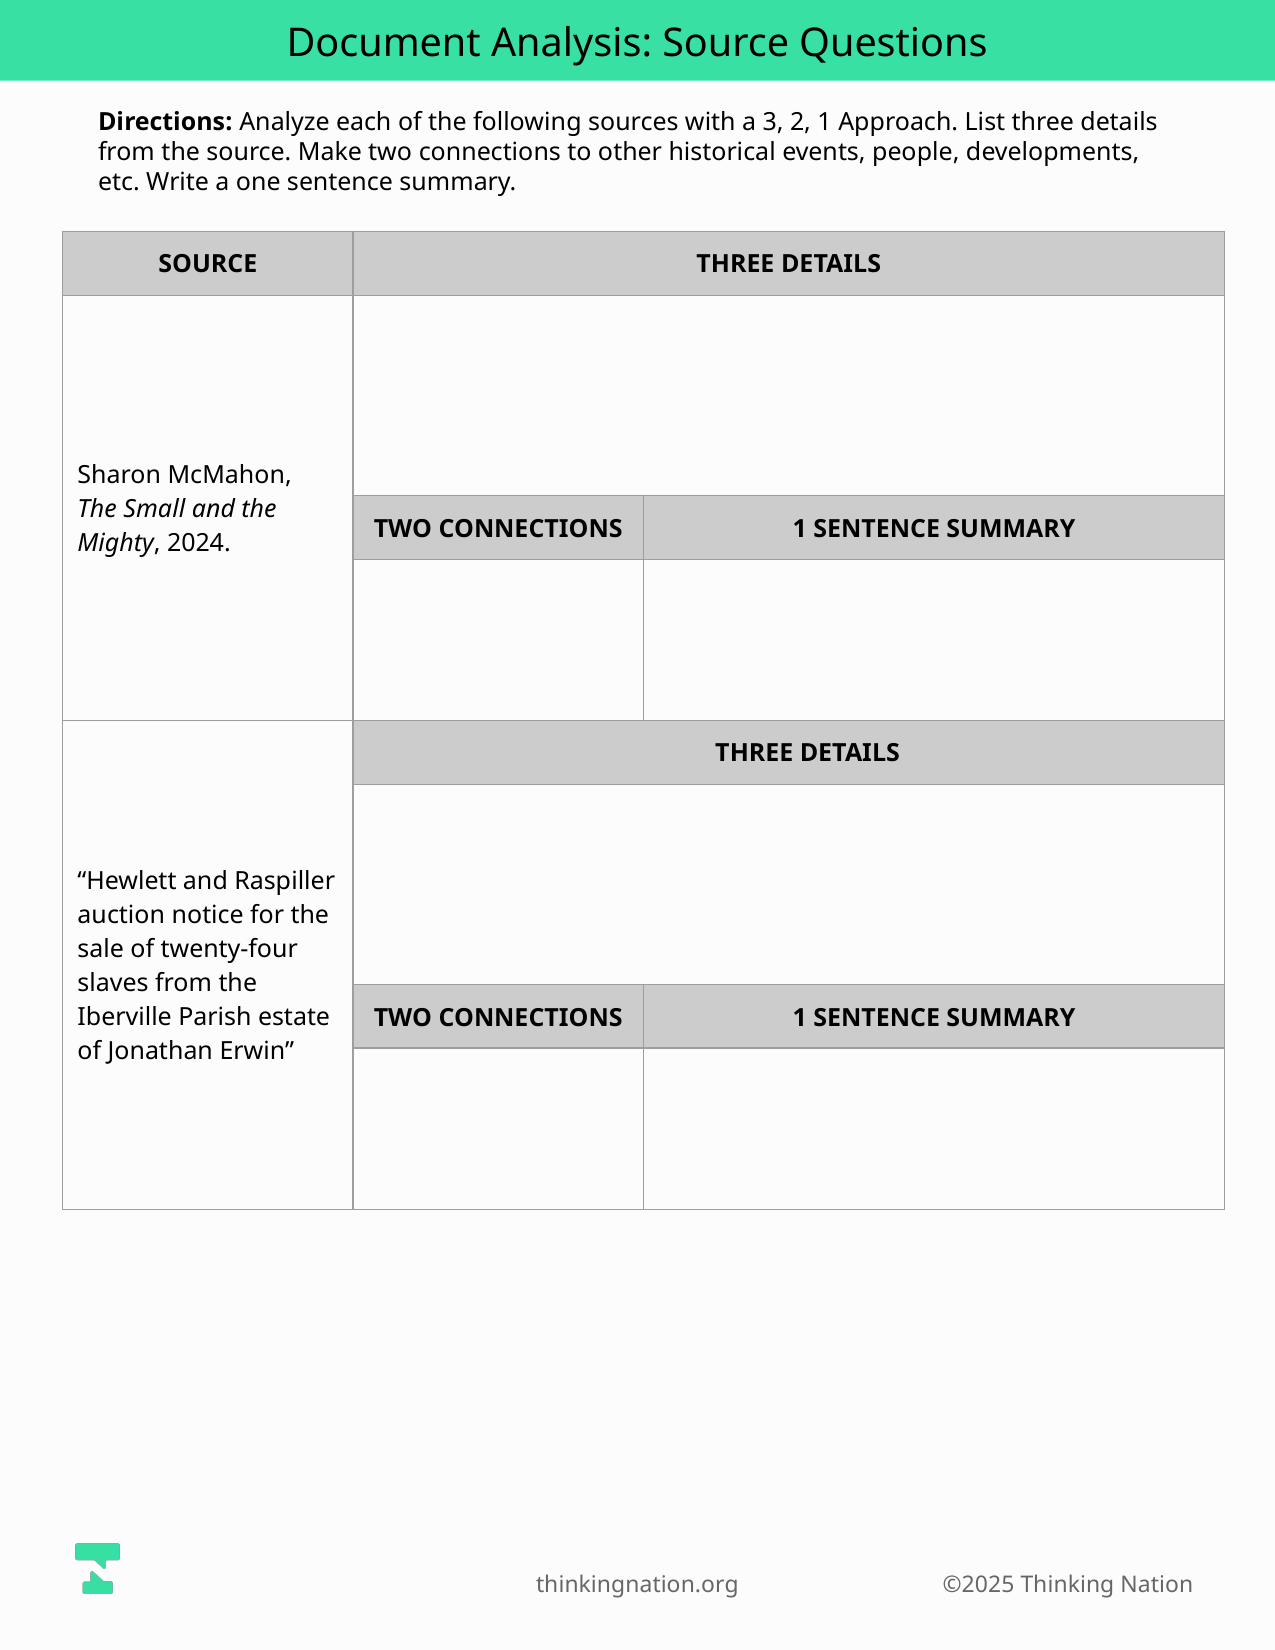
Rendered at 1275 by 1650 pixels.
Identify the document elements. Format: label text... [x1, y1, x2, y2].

text_box Directions: Analyze each of the following sources with a 3, 2, 1 Approach. List three details from the source. Make two connections to other historical events, people, developments, etc. Write a one sentence summary. [83, 90, 1192, 216]
text_box Document Analysis: Source Questions [0, 0, 1275, 81]
table_cell [644, 1049, 1224, 1209]
table_cell TWO CONNECTIONS [354, 985, 643, 1047]
table_cell [644, 560, 1224, 720]
table_cell 1 SENTENCE SUMMARY [644, 985, 1224, 1047]
table_cell [354, 1049, 643, 1209]
table_cell [354, 785, 1224, 984]
text_box thinkingnation.org [486, 1553, 789, 1605]
table_header THREE DETAILS [354, 232, 1224, 295]
table_cell “Hewlett and Raspiller auction notice for the sale of twenty-four slaves from the Iberville Parish estate of Jonathan Erwin” [63, 721, 352, 1209]
picture [62, 1533, 133, 1604]
table_cell 1 SENTENCE SUMMARY [644, 496, 1224, 559]
table_cell THREE DETAILS [354, 721, 1224, 784]
table_cell Sharon McMahon, The Small and the Mighty, 2024. [63, 296, 352, 720]
table_cell [354, 296, 1224, 495]
table_cell [354, 560, 643, 720]
table_cell TWO CONNECTIONS [354, 496, 643, 559]
table_header SOURCE [63, 232, 352, 295]
text_box ©2025 Thinking Nation [907, 1553, 1210, 1605]
